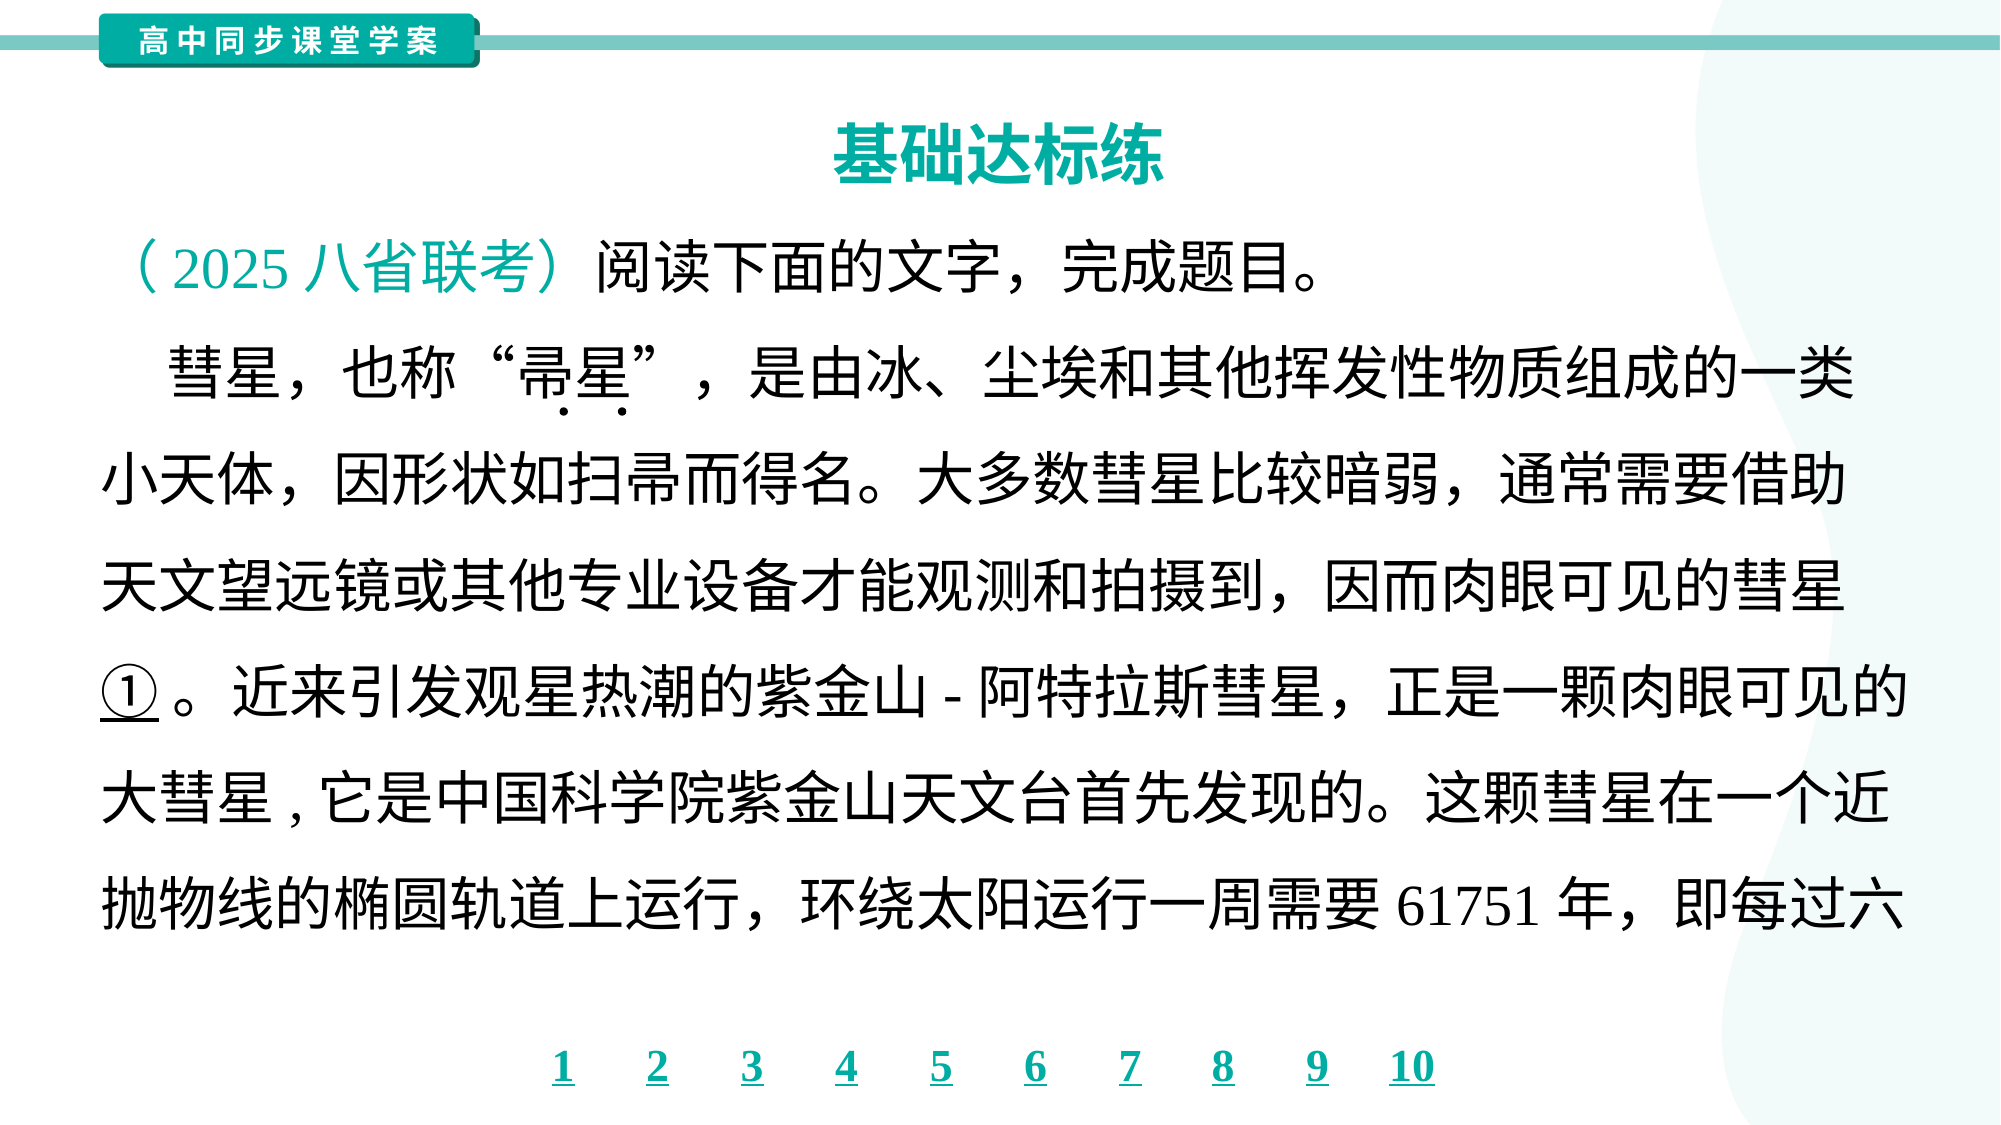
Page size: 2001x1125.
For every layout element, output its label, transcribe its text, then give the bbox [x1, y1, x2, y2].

text_box [559, 407, 568, 416]
text_box （2025八省联考）阅读下面的文字，完成题目。 彗星，也称“帚星”，是由冰、尘埃和其他挥发性物质组成的一类 小天体，因形状如扫帚而得名。大多数彗星比较暗弱，通常需要借助 天文望远镜或其他专业设备才能观测和拍摄到，因而肉眼可见的彗星 ①。近来引发观星热潮的紫金山-阿特拉斯彗星，正是一颗肉眼可见的 大彗星,它是中国科学院紫金山天文台首先发现的。这颗彗星在一个近 抛物线的椭圆轨道上运行，环绕太阳运行一周需要61751年，即每过六 [100, 193, 1899, 938]
picture [0, 0, 2000, 1125]
text_box 基础达标练 [100, 76, 1899, 193]
text_box [617, 407, 627, 416]
